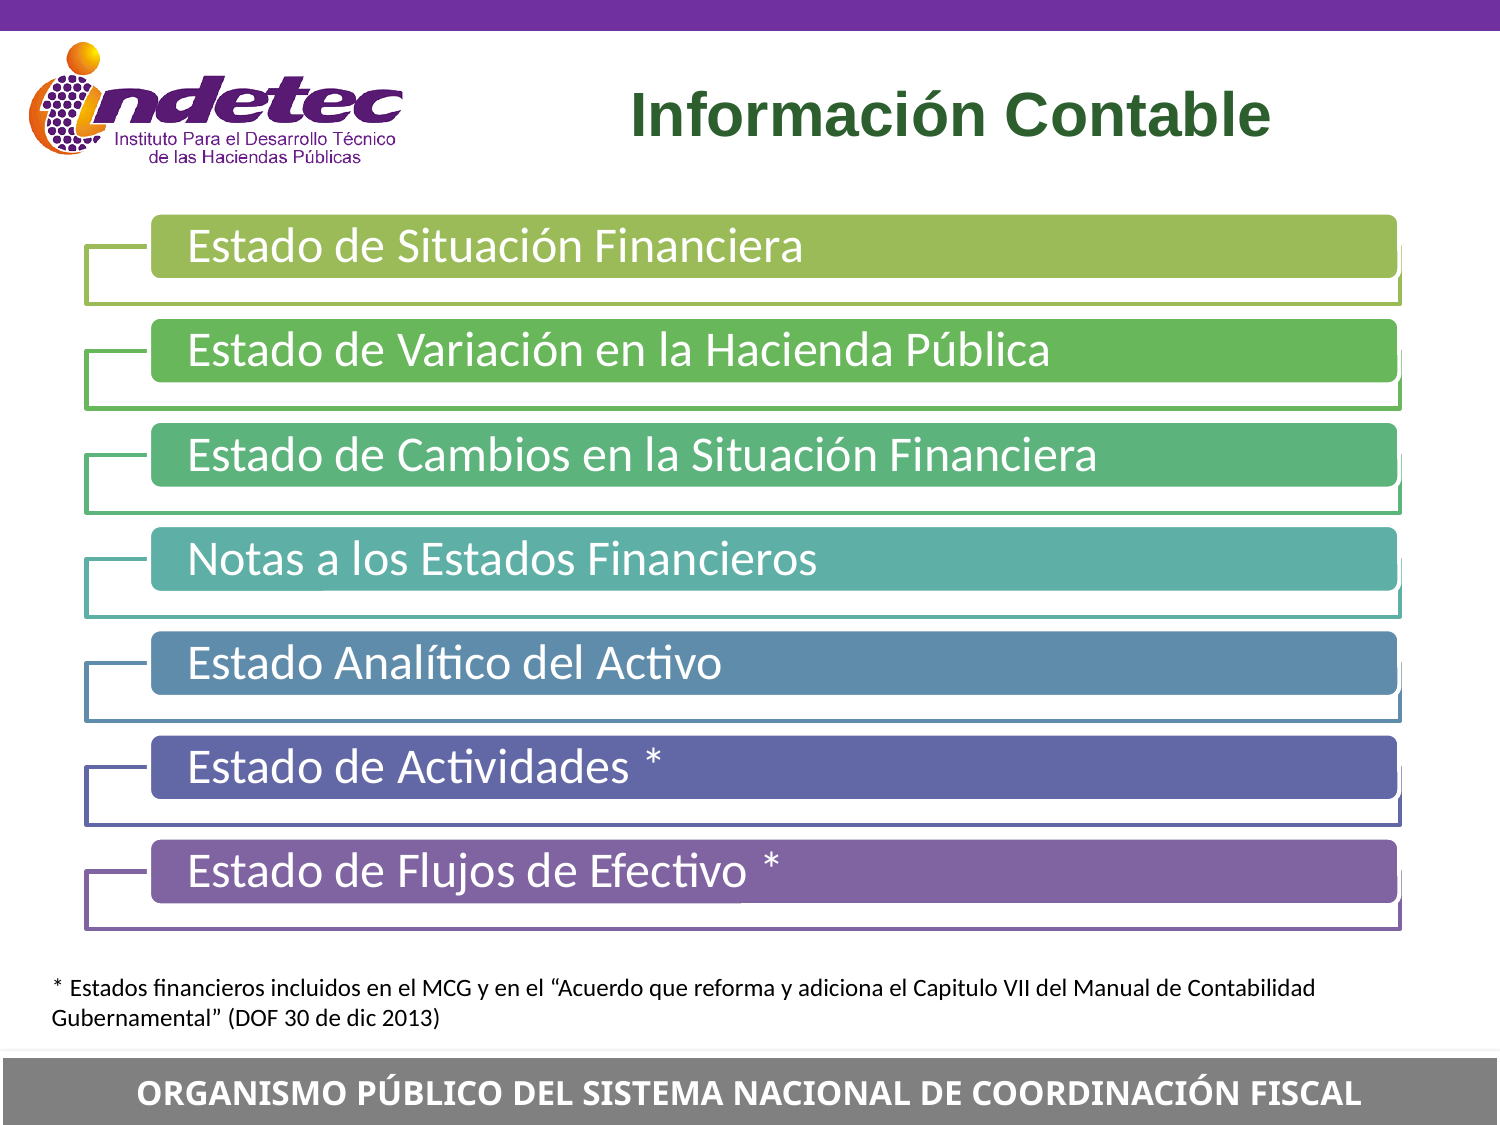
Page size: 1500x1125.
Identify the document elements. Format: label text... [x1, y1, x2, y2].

text_box Información Contable [430, 66, 1473, 157]
text_box [0, 0, 1500, 31]
picture [29, 42, 406, 173]
text_box ORGANISMO PÚBLICO DEL SISTEMA NACIONAL DE COORDINACIÓN FISCAL [0, 1051, 1500, 1125]
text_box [86, 207, 1400, 935]
text_box * Estados financieros incluidos en el MCG y en el “Acuerdo que reforma y adiciona el Capitulo VII del Manual de Contabilidad Gubernamental” (DOF 30 de dic 2013) [36, 964, 1500, 1039]
